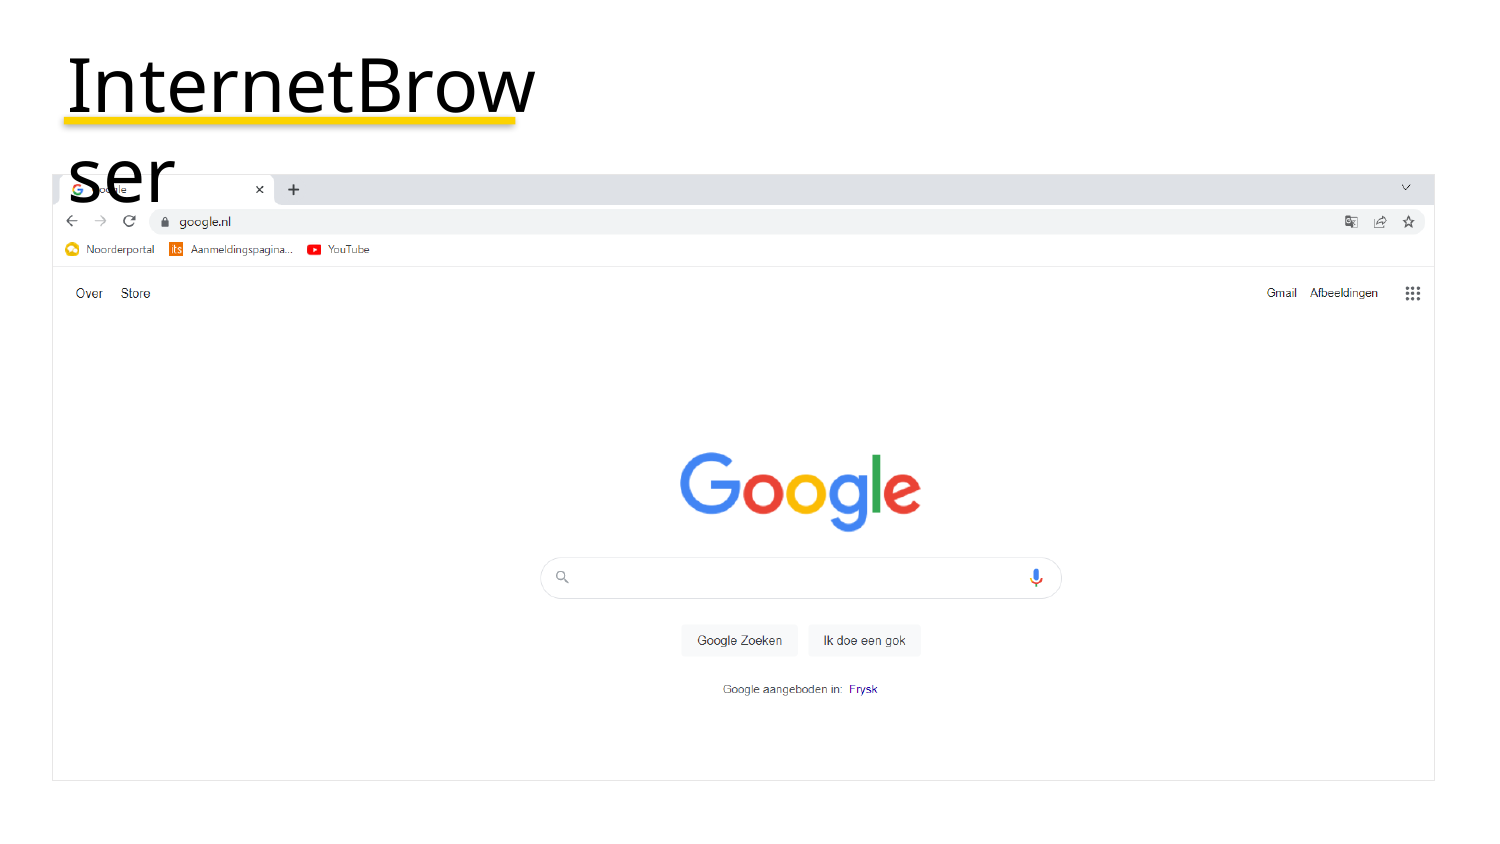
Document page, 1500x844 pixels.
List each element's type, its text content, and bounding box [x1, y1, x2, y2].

text_box InternetBrowser [52, 30, 566, 173]
picture [52, 174, 1436, 781]
text_box [63, 116, 516, 125]
